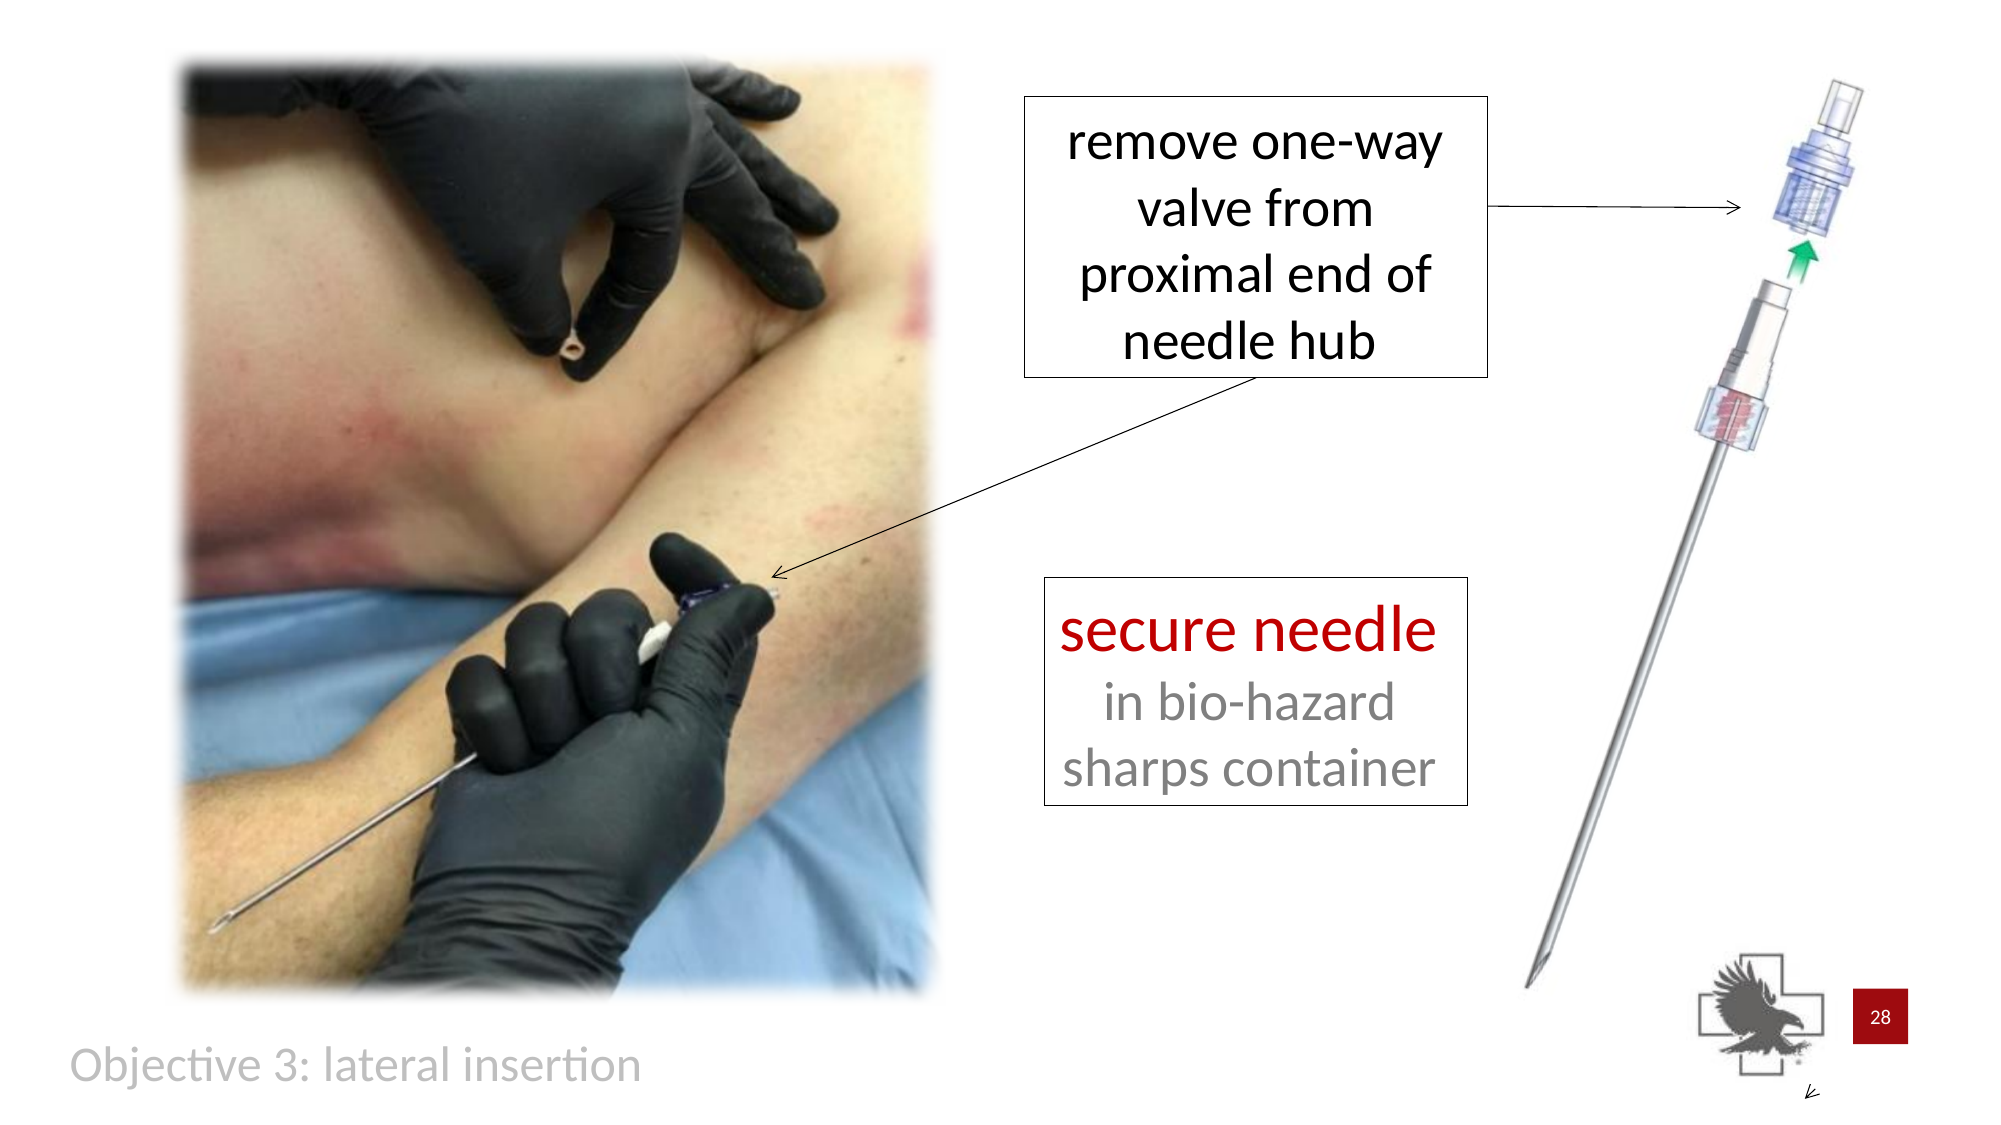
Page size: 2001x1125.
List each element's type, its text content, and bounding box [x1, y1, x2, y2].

picture [1686, 939, 1842, 1089]
text_box Objective 3: lateral insertion [54, 1024, 689, 1100]
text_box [771, 380, 1257, 578]
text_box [1804, 1092, 1812, 1099]
text_box remove one-way valve from proximal end of needle hub [1024, 96, 1488, 378]
text_box secure needle in bio-hazard sharps container [1044, 578, 1468, 806]
picture [165, 48, 946, 1006]
picture [1209, 50, 2000, 1038]
slide_number 28 [1853, 988, 1909, 1045]
